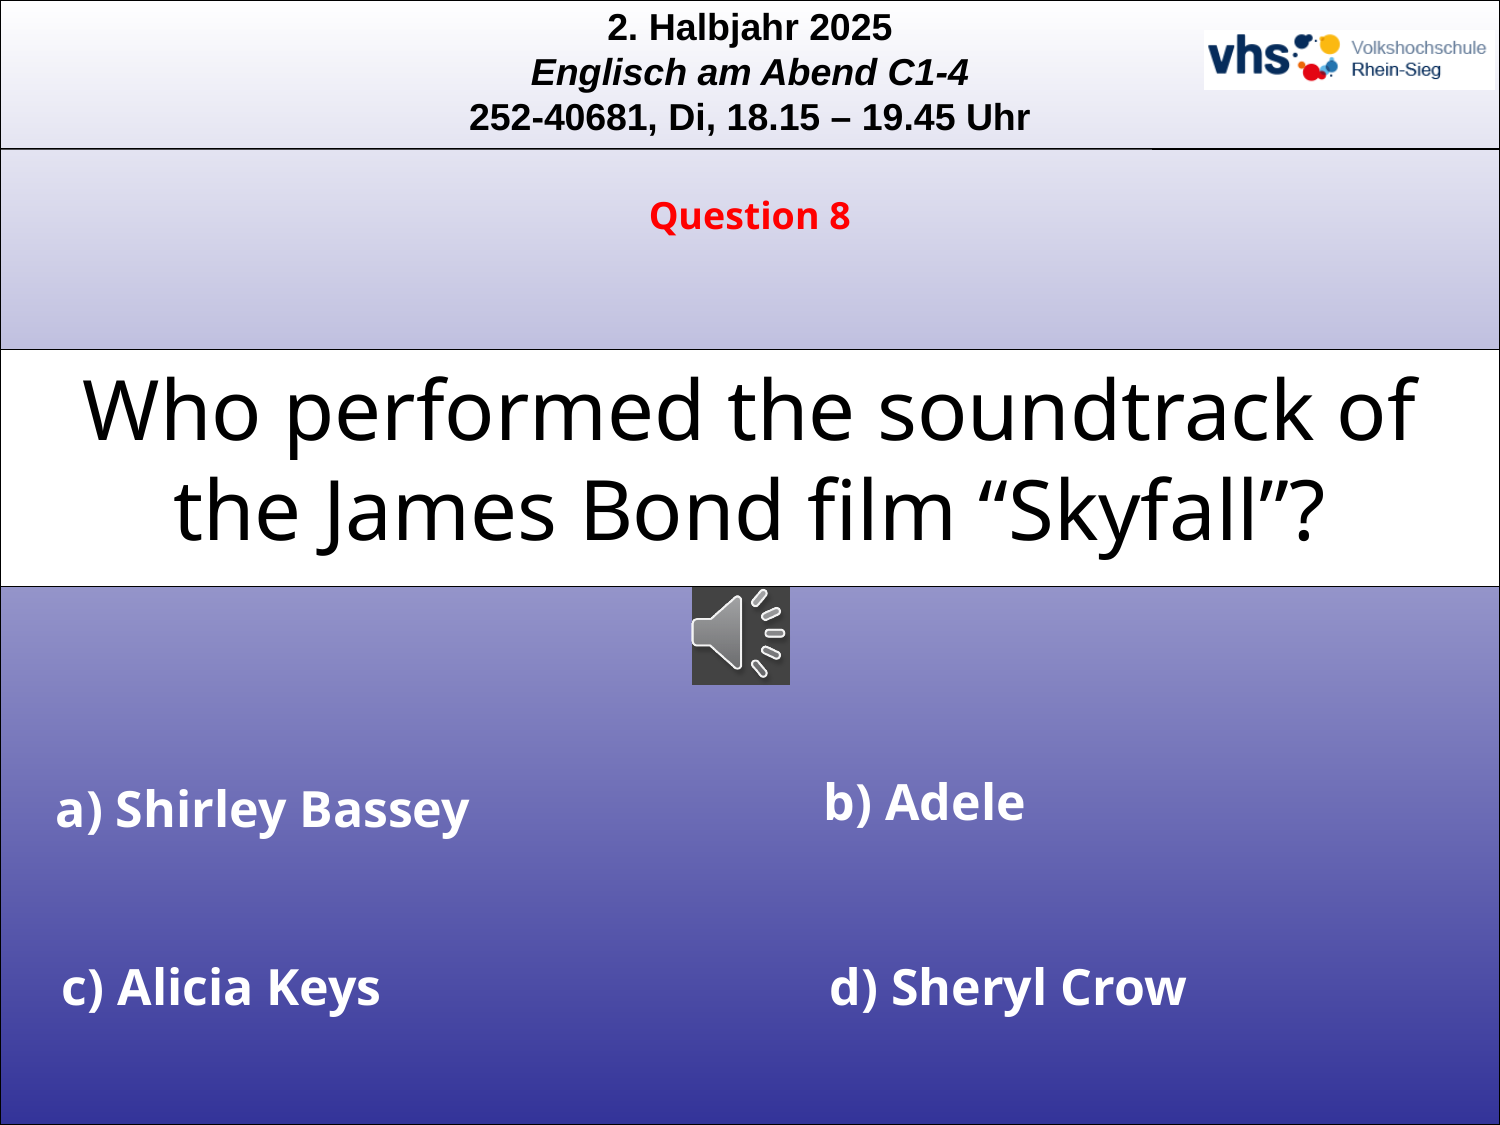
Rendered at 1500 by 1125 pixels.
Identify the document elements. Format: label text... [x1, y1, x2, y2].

title Who performed the soundtrack of the James Bond film “Skyfall”? [0, 349, 1500, 587]
text_box c) Alicia Keys [47, 948, 715, 1023]
picture [1204, 30, 1495, 90]
text_box Question 8 [0, 184, 1500, 245]
text_box a) Shirley Bassey [41, 770, 709, 845]
picture [690, 585, 792, 687]
text_box d) Sheryl Crow [814, 948, 1483, 1023]
text_box b) Adele [809, 763, 1477, 839]
